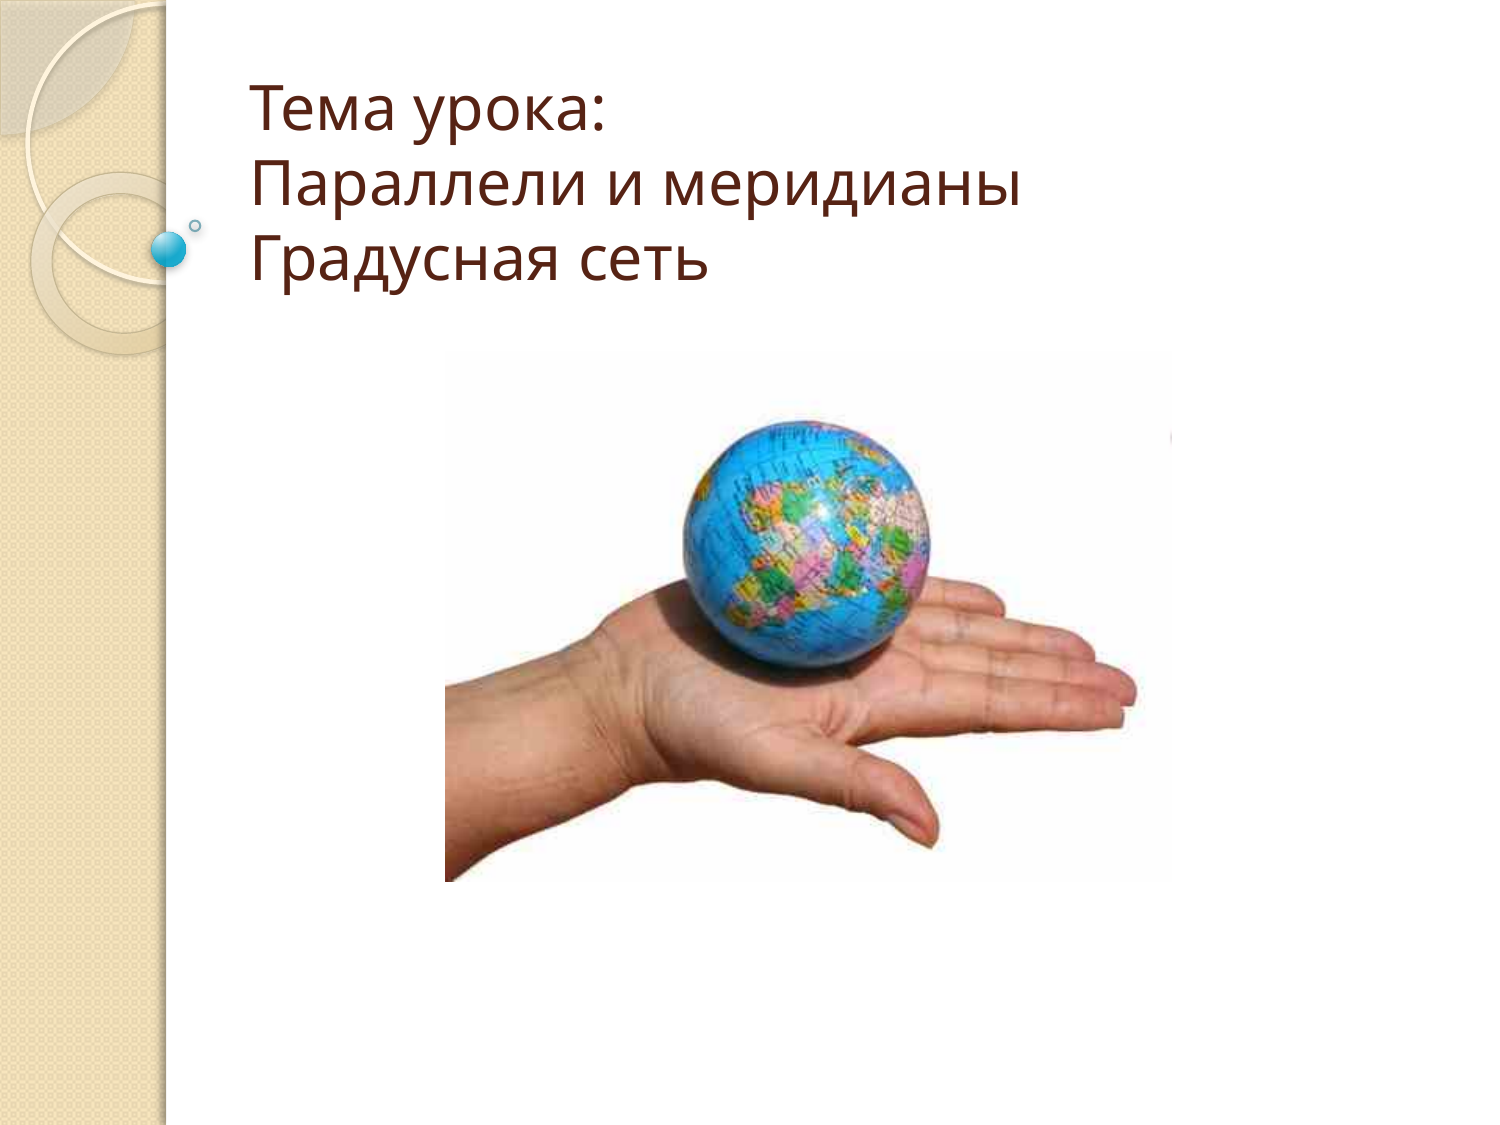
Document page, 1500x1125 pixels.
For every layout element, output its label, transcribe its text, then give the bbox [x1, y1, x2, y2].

title Тема урока: Параллели и меридианы Градусная сеть [234, 59, 1450, 301]
picture [445, 351, 1173, 882]
